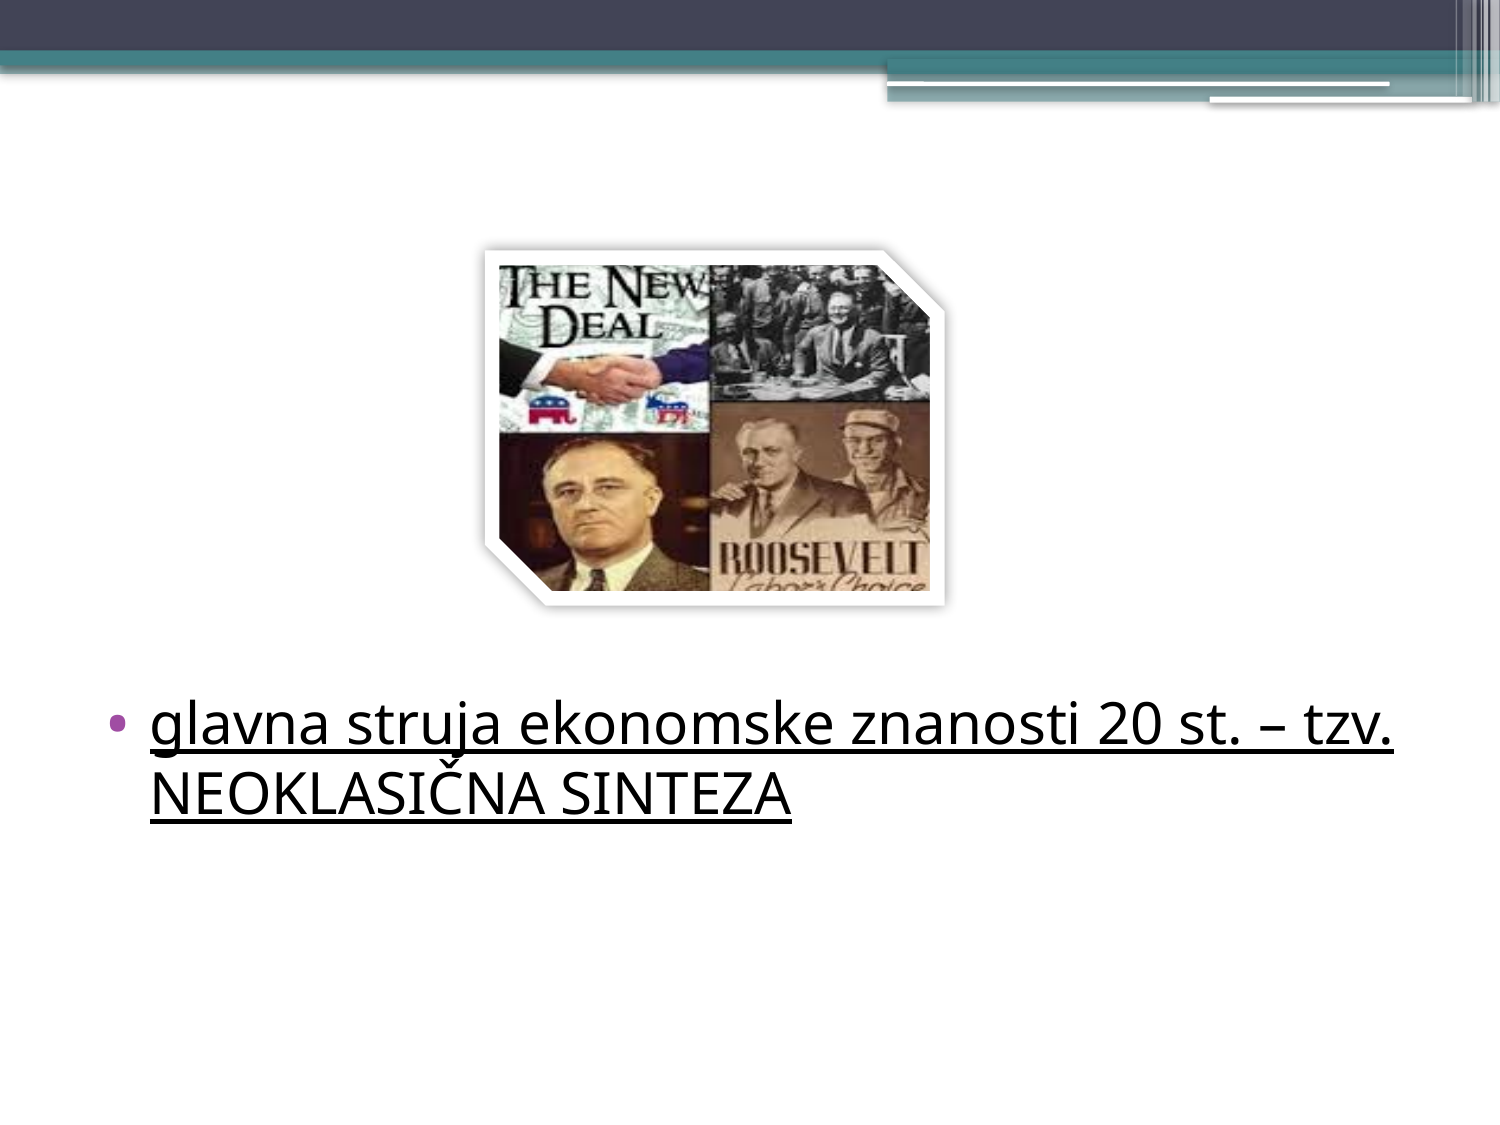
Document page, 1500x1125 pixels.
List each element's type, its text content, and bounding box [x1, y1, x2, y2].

list glavna struja ekonomske znanosti 20 st. – tzv. NEOKLASIČNA SINTEZA [75, 70, 1425, 1032]
picture [491, 257, 938, 599]
